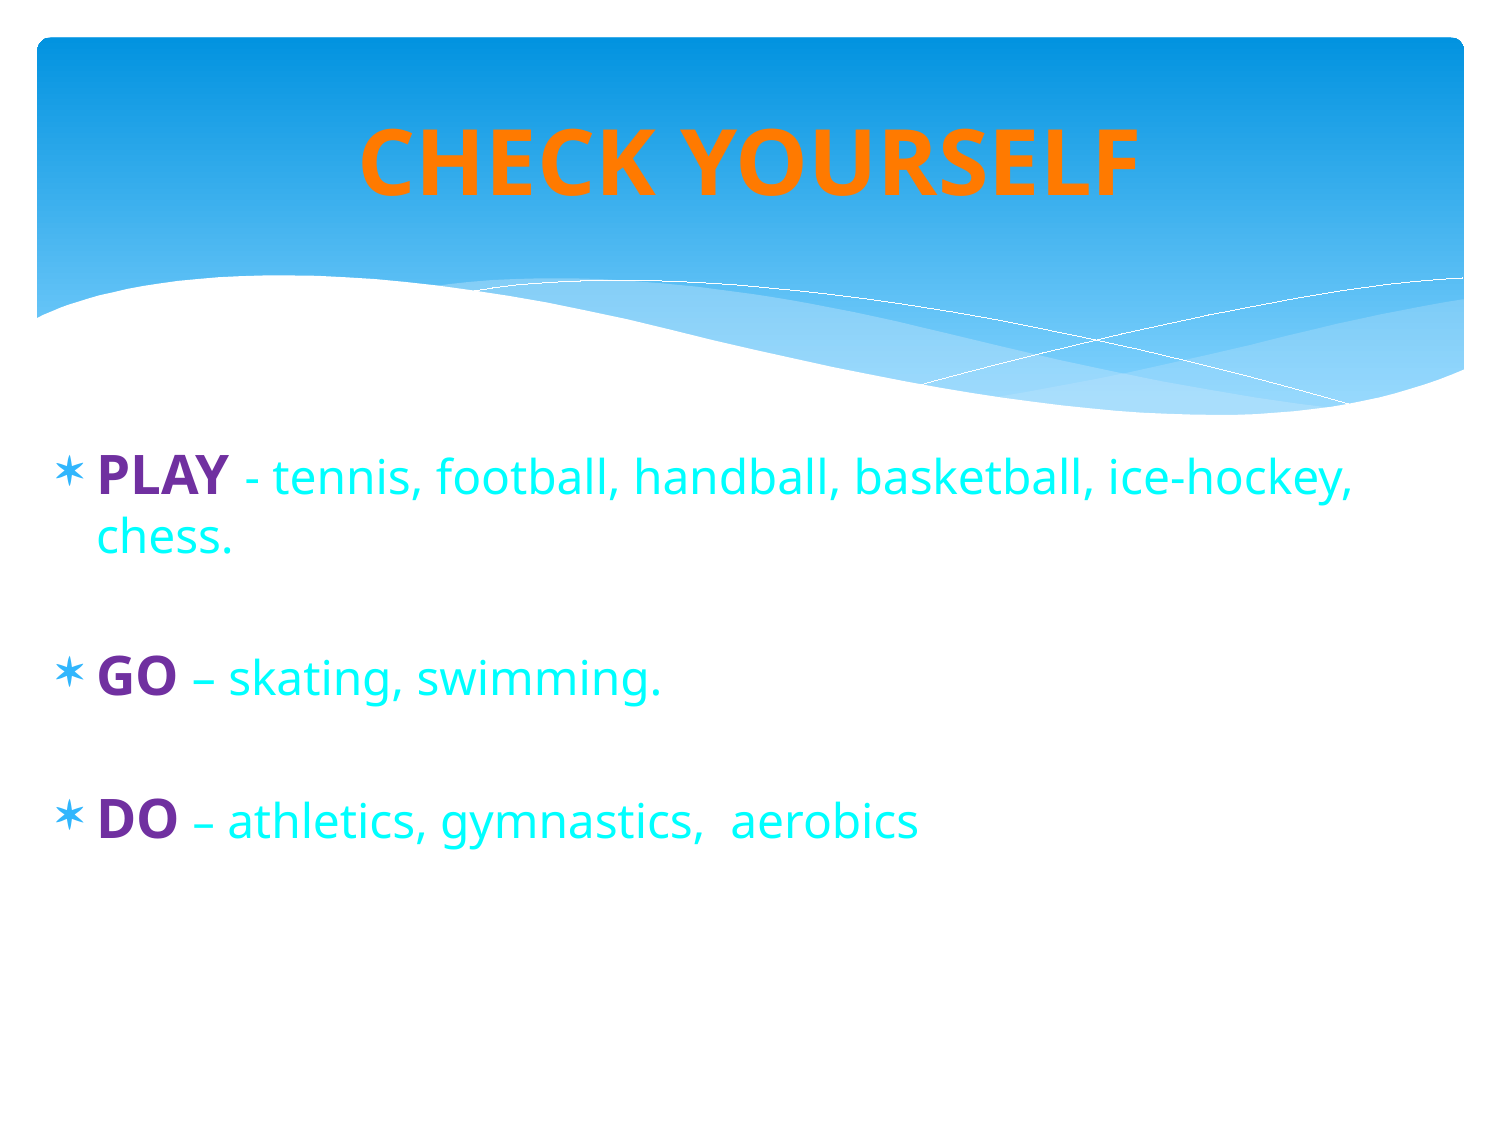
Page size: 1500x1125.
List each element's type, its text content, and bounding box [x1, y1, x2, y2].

list PLAY - tennis, football, handball, basketball, ice-hockey, chess. GO – skating, swimming. DO – athletics, gymnastics, aerobics [41, 432, 1424, 858]
title CHECK YOURSELF [75, 55, 1425, 261]
